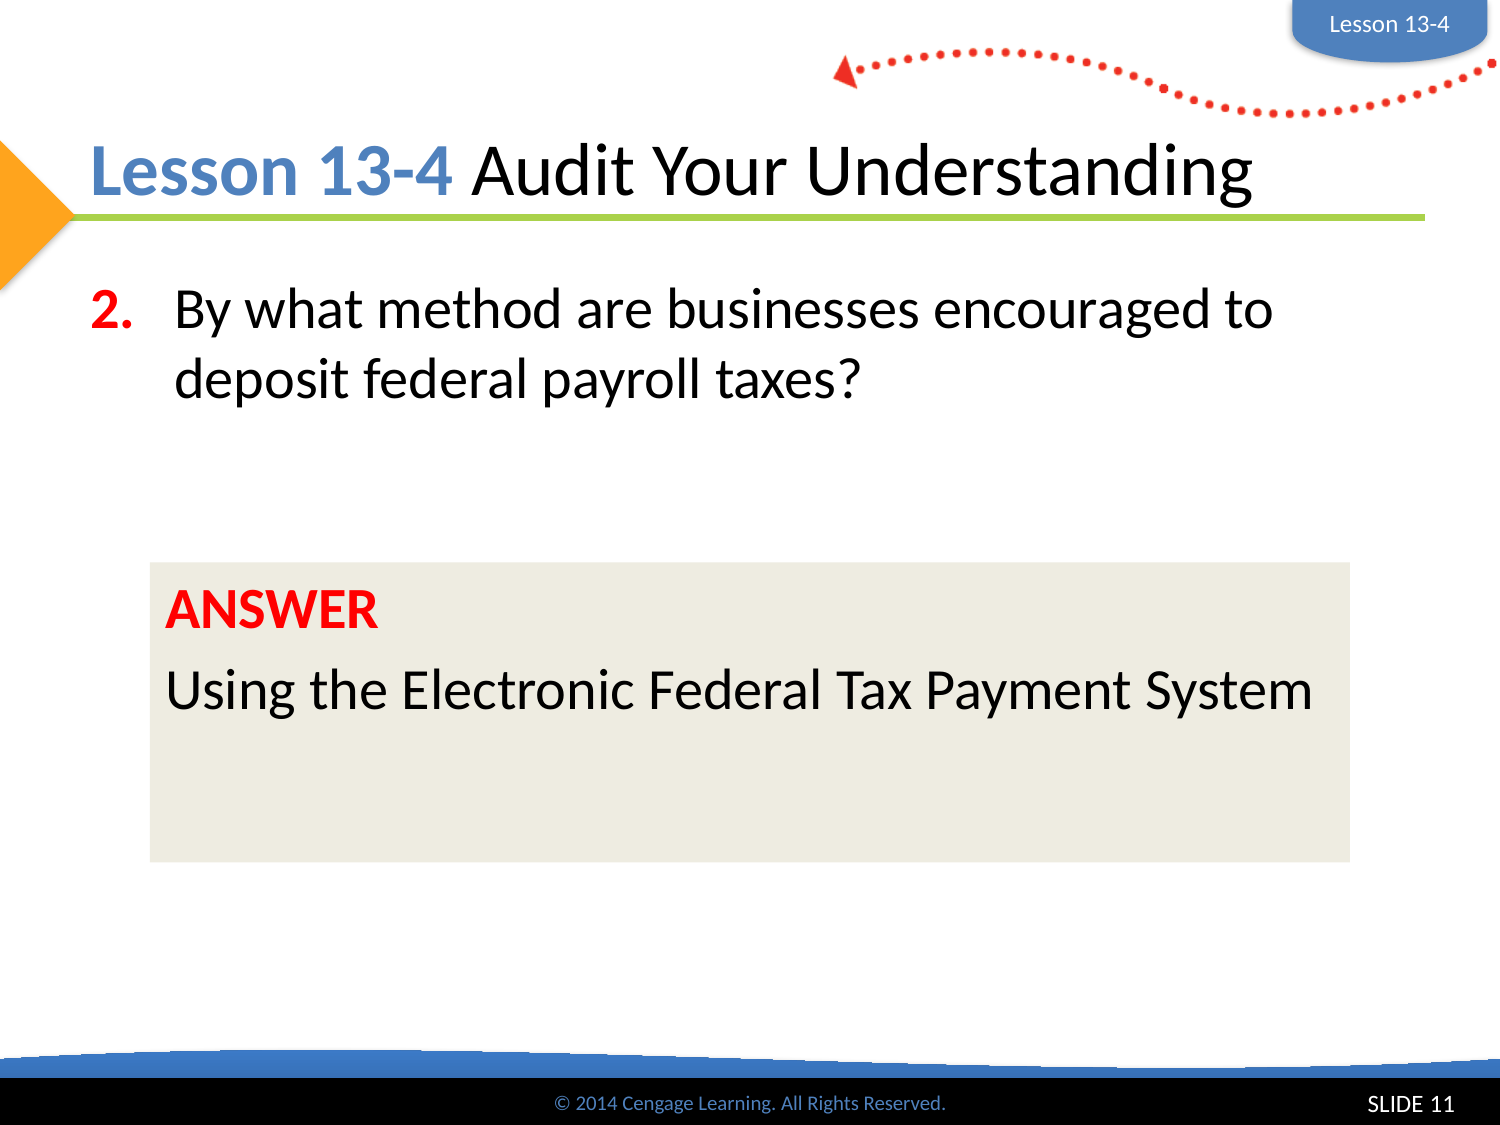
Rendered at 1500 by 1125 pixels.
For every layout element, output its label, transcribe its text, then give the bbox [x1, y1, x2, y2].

list 2. By what method are businesses encouraged to deposit federal payroll taxes? [75, 262, 1425, 1005]
picture [827, 37, 1500, 126]
title Lesson 13-4 Audit Your Understanding [75, 29, 1350, 218]
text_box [1292, 0, 1488, 63]
slide_number SLIDE 11 [1170, 1080, 1470, 1125]
text_box [0, 138, 78, 293]
text_box ANSWER Using the Electronic Federal Tax Payment System [149, 562, 1350, 863]
